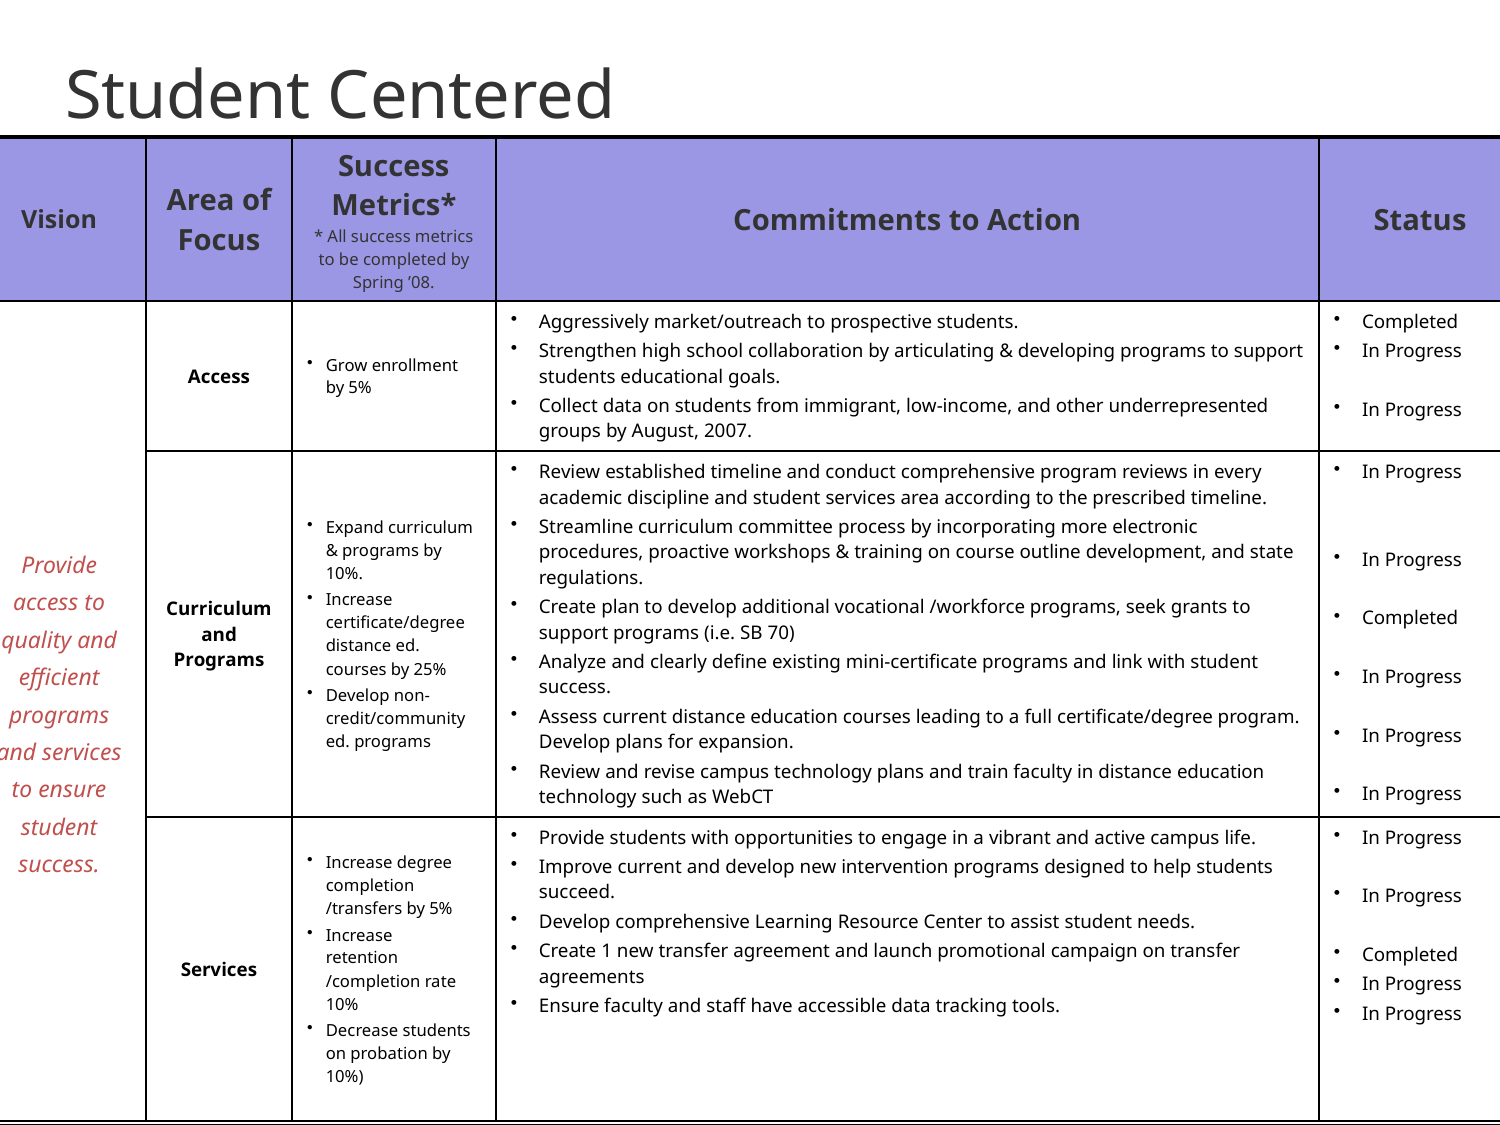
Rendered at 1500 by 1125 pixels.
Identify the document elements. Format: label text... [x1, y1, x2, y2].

table_header Area of Focus [147, 143, 291, 300]
table_cell Review established timeline and conduct comprehensive program reviews in every academic discipline and student services area according to the prescribed timeline. Streamline curriculum committee process by incorporating more electronic procedures, proactive workshops & training on course outline development, and state regulations. Create plan to develop additional vocational /workforce programs, seek grants to support programs (i.e. SB 70) Analyze and clearly define existing mini-certificate programs and link with student success. Assess current distance education courses leading to a full certificate/degree program. Develop plans for expansion. Review and revise campus technology plans and train faculty in distance education technology such as WebCT [497, 452, 1318, 816]
table_cell In Progress In Progress Completed In Progress In Progress In Progress [1320, 452, 1500, 816]
table_cell Provide access to quality and efficient programs and services to ensure student success. [0, 302, 145, 1120]
table_cell In Progress In Progress Completed In Progress In Progress [1320, 818, 1500, 1120]
table_cell Increase degree completion /transfers by 5% Increase retention /completion rate 10% Decrease students on probation by 10%) [293, 818, 495, 1120]
table_cell Access [147, 302, 291, 450]
table_header Status [1320, 139, 1500, 300]
table_header Vision [0, 139, 145, 300]
table_cell Curriculum and Programs [147, 452, 291, 816]
table_cell Services [147, 818, 291, 1120]
table_header Commitments to Action [497, 143, 1318, 300]
text_box Student Centered [49, 41, 1431, 143]
table_cell Aggressively market/outreach to prospective students. Strengthen high school collaboration by articulating & developing programs to support students educational goals. Collect data on students from immigrant, low-income, and other underrepresented groups by August, 2007. [497, 302, 1318, 450]
table_header Success Metrics* * All success metrics to be completed by Spring ’08. [293, 143, 495, 300]
table_cell Provide students with opportunities to engage in a vibrant and active campus life. Improve current and develop new intervention programs designed to help students succeed. Develop comprehensive Learning Resource Center to assist student needs. Create 1 new transfer agreement and launch promotional campaign on transfer agreements Ensure faculty and staff have accessible data tracking tools. [497, 818, 1318, 1120]
text_box [0, 0, 1500, 135]
table_cell Expand curriculum & programs by 10%. Increase certificate/degree distance ed. courses by 25% Develop non-credit/community ed. programs [293, 452, 495, 816]
table_cell Completed In Progress In Progress [1320, 302, 1500, 450]
table_cell Grow enrollment by 5% [293, 302, 495, 450]
